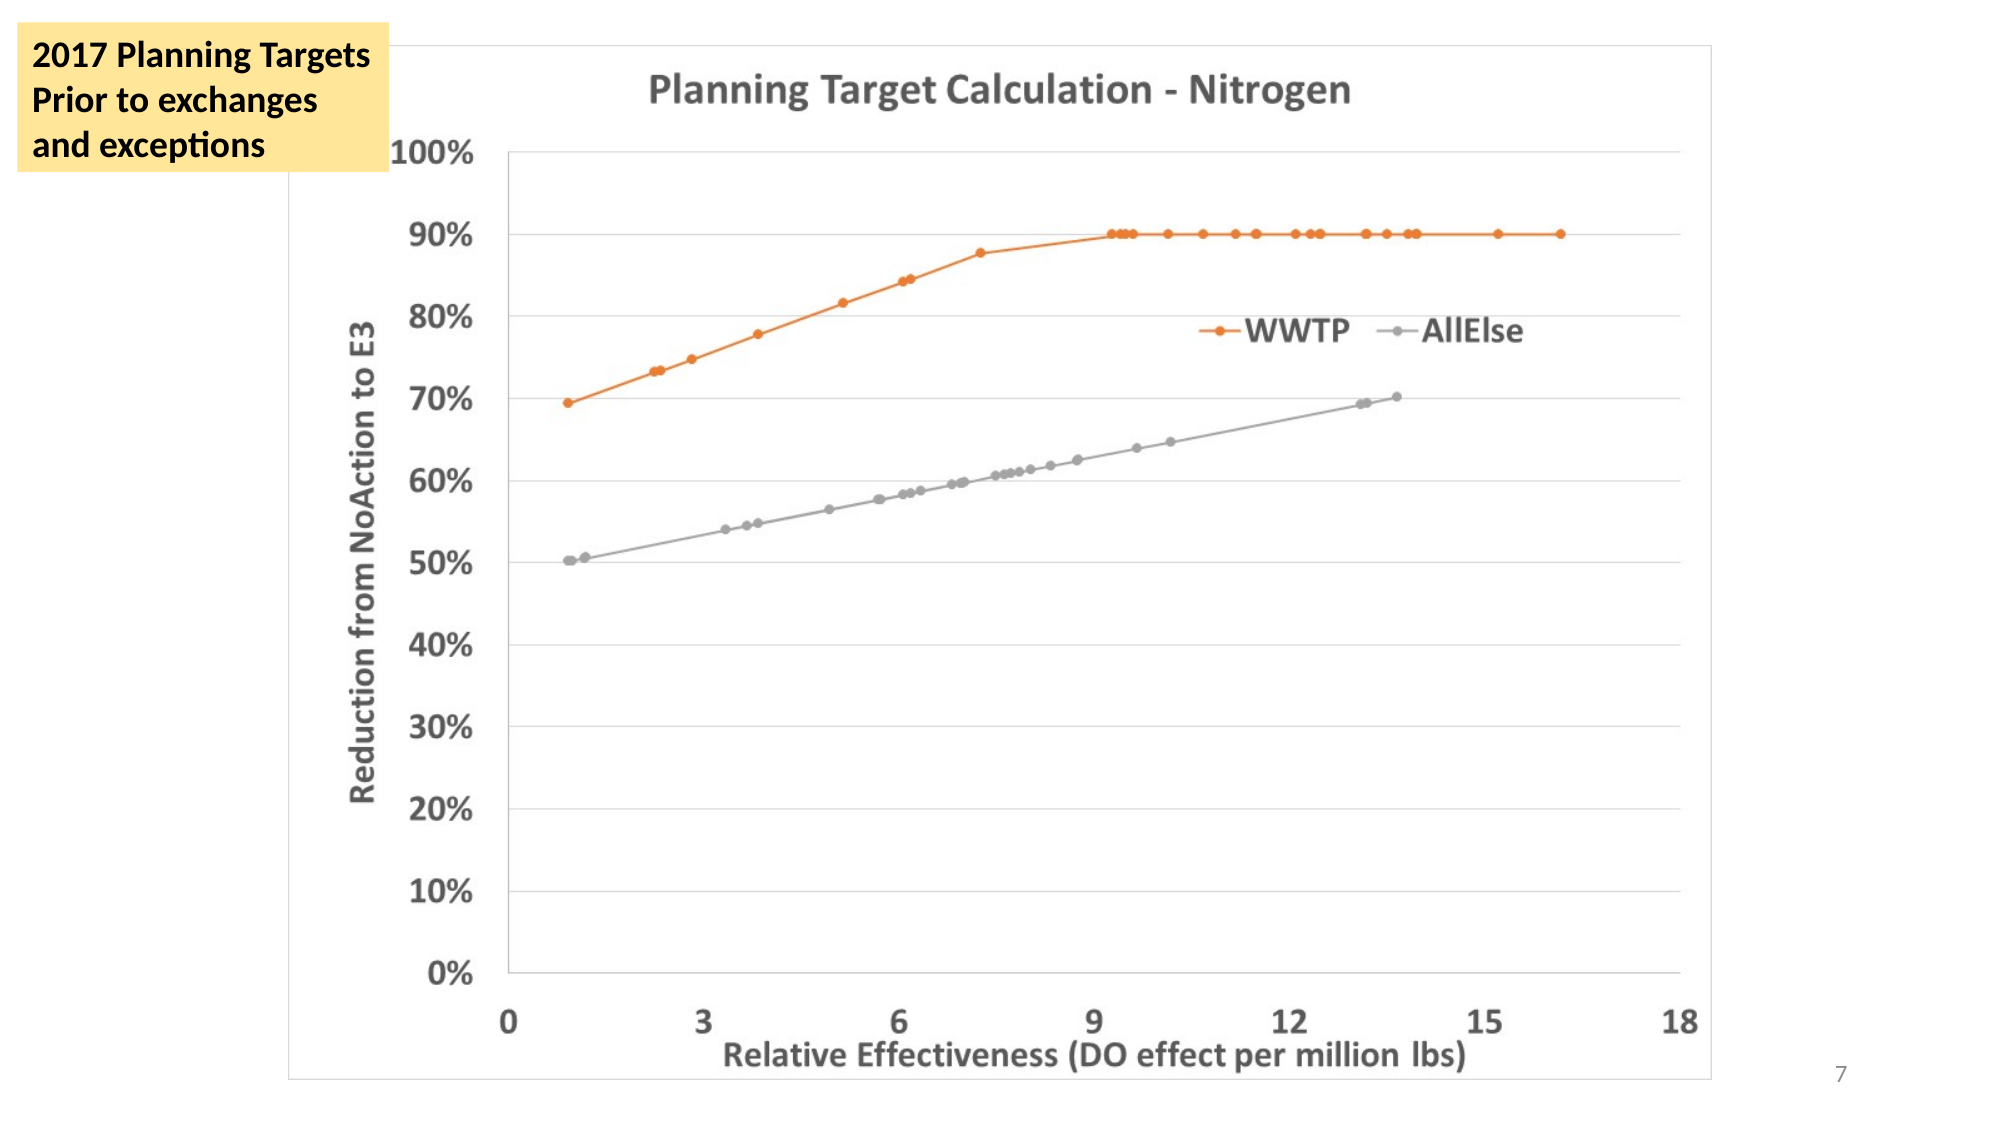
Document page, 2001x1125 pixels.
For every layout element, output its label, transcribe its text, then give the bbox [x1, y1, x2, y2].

picture [288, 45, 1712, 1080]
slide_number 7 [1412, 1042, 1863, 1103]
text_box 2017 Planning Targets Prior to exchanges and exceptions [17, 22, 390, 173]
